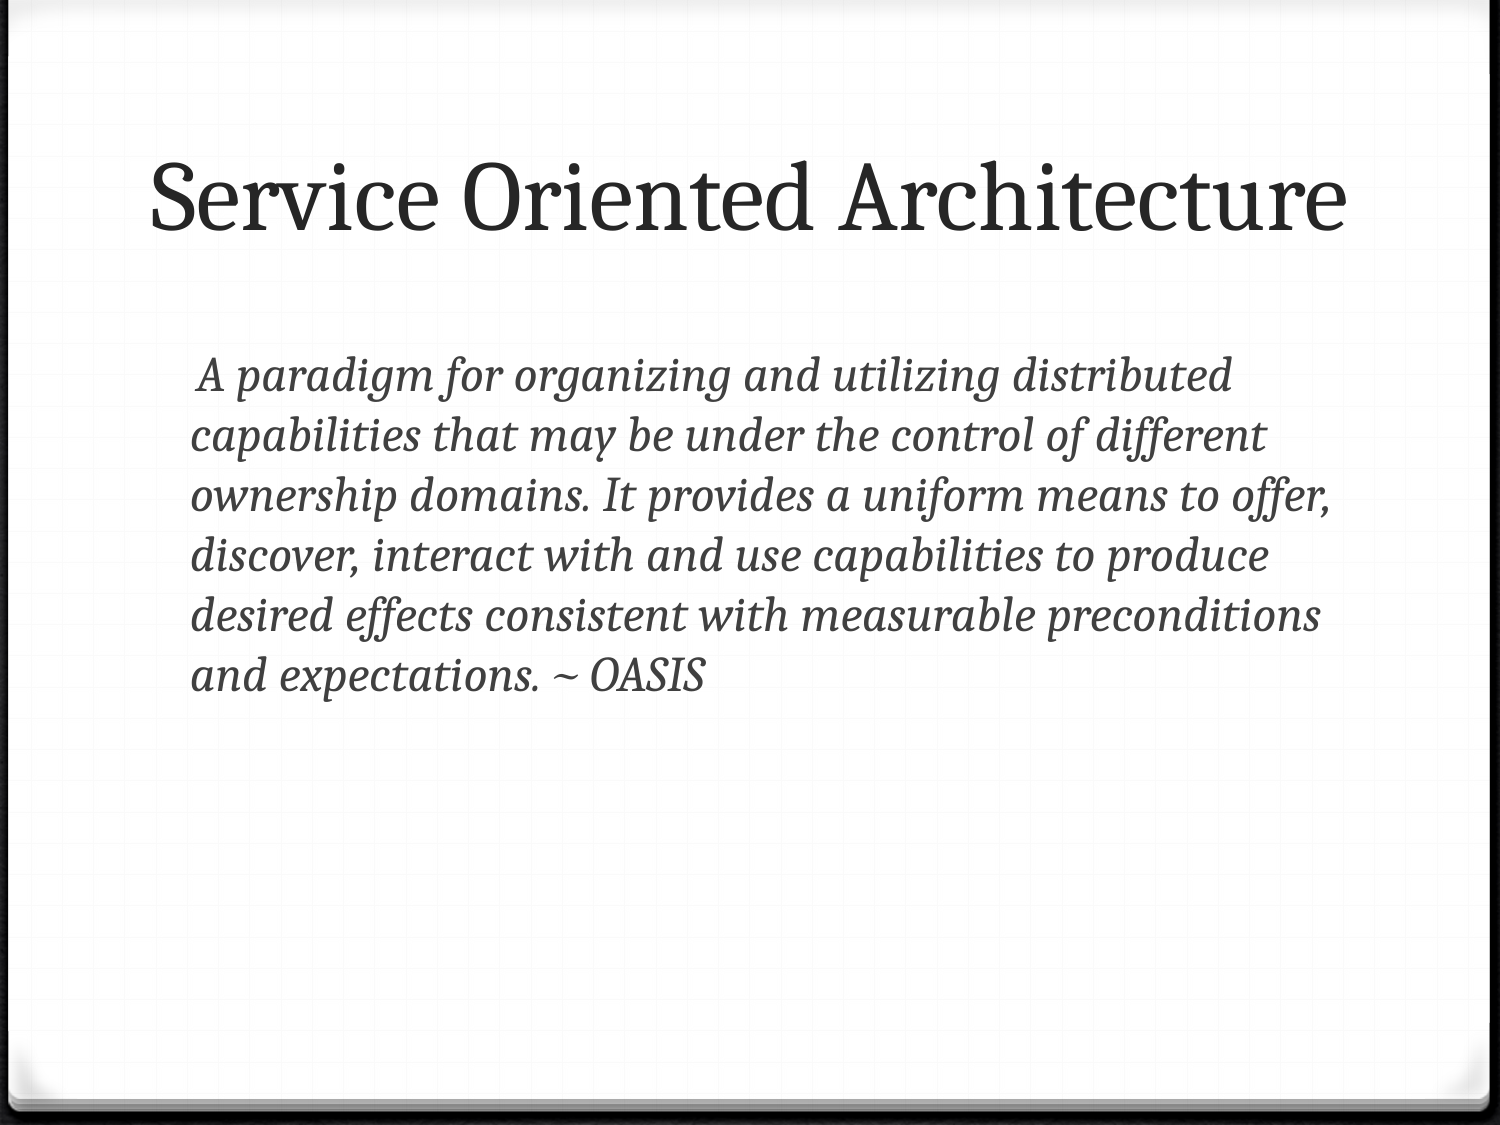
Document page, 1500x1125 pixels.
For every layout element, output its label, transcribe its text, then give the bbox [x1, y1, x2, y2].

list A paradigm for organizing and utilizing distributed capabilities that may be under the control of different ownership domains. It provides a uniform means to offer, discover, interact with and use capabilities to produce desired effects consistent with measurable preconditions and expectations. ~ OASIS [137, 334, 1363, 983]
picture [0, 0, 1500, 1125]
title Service Oriented Architecture [90, 71, 1410, 309]
